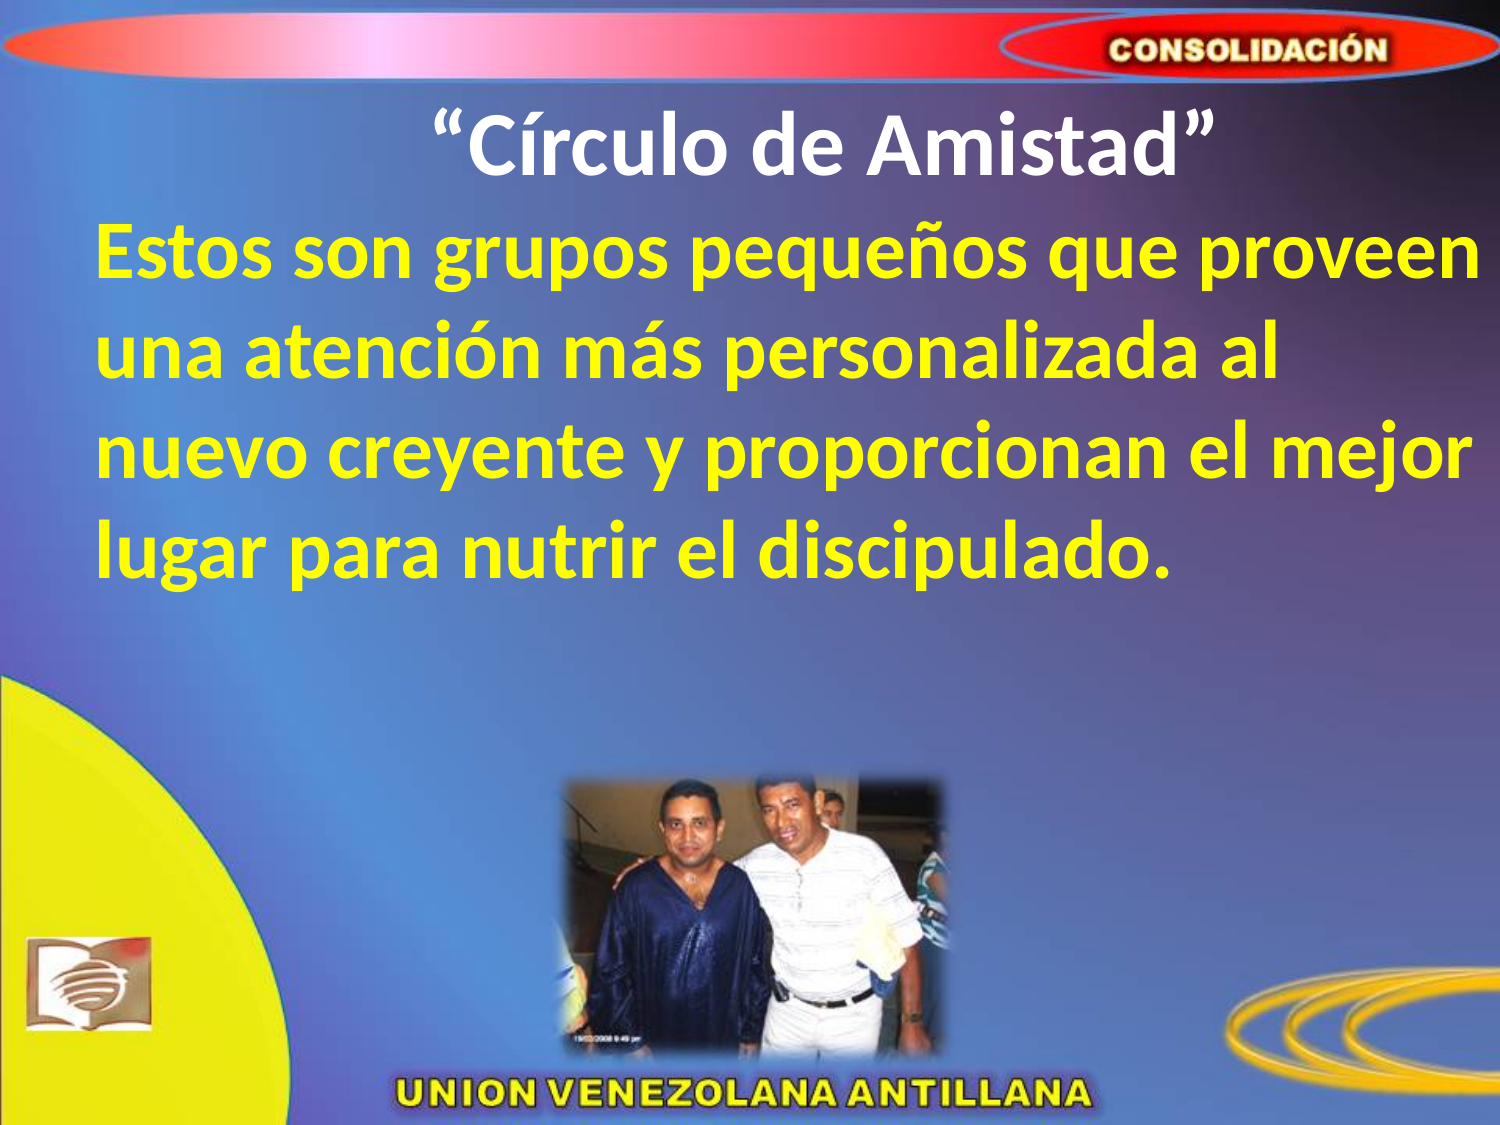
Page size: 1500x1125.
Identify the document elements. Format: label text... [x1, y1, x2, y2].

title “Círculo de Amistad” [75, 45, 1425, 233]
picture [0, 0, 1500, 1125]
list Estos son grupos pequeños que proveen una atención más personalizada al nuevo creyente y proporcionan el mejor lugar para nutrir el discipulado. [23, 187, 1500, 930]
